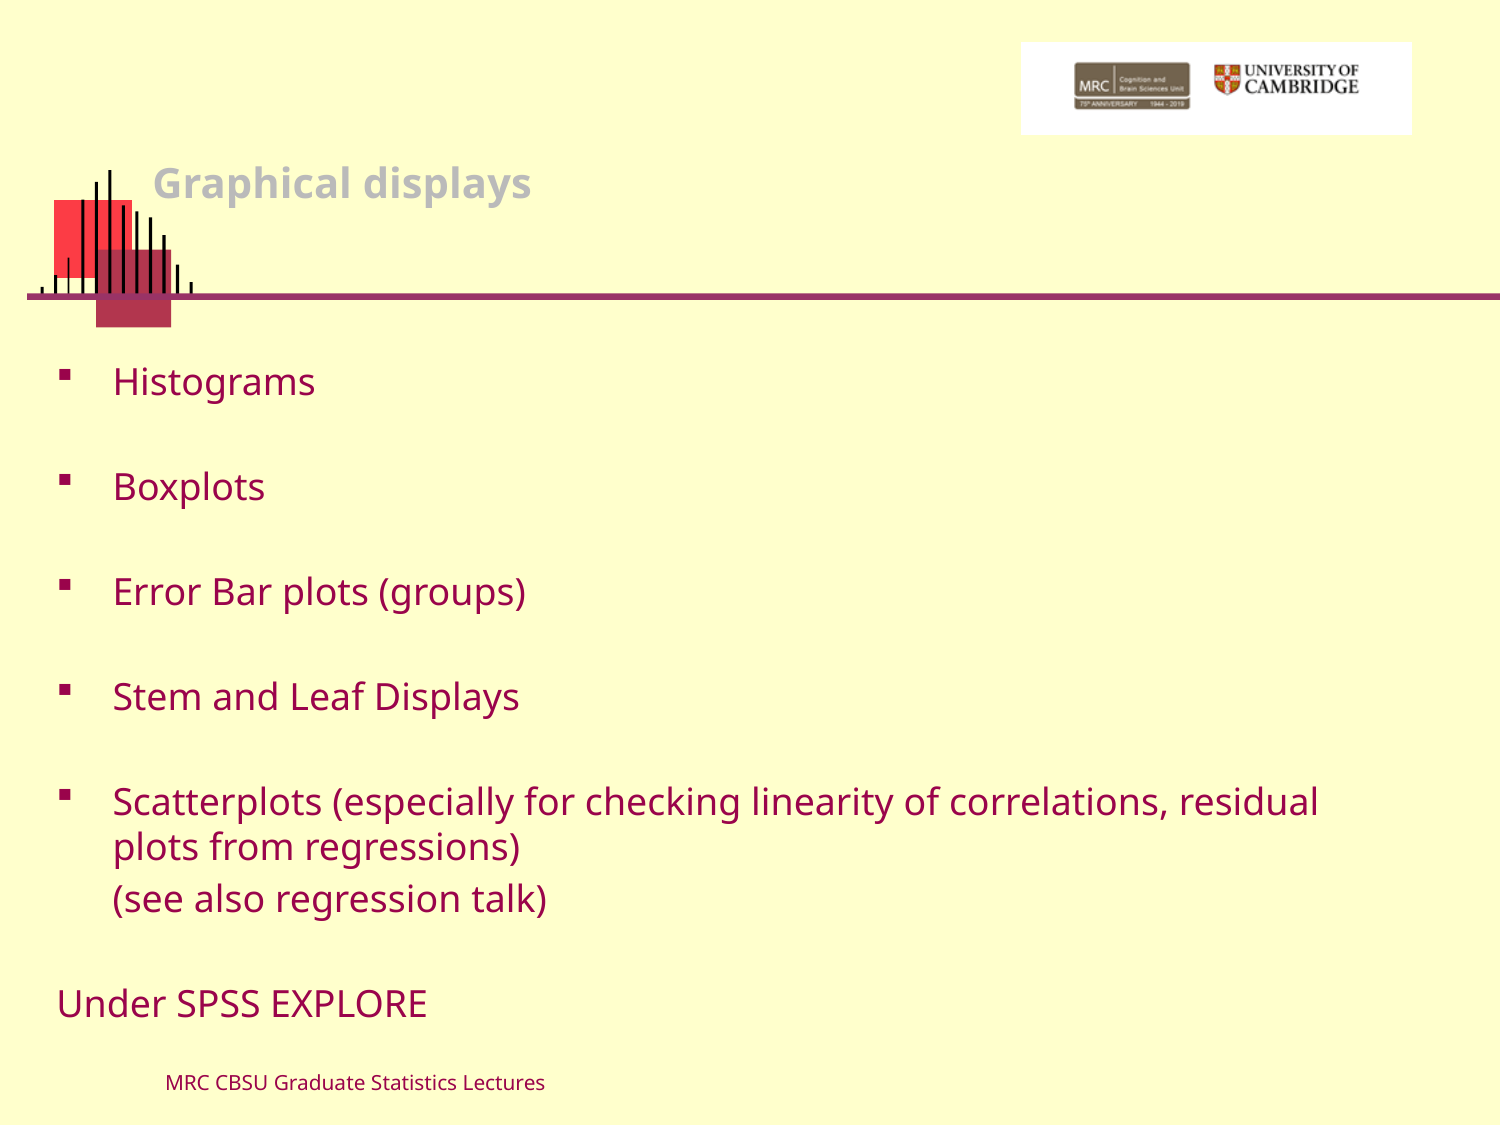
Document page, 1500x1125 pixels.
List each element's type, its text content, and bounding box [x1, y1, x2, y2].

title Graphical displays [137, 137, 988, 233]
list Histograms Boxplots Error Bar plots (groups) Stem and Leaf Displays Scatterplots (especially for checking linearity of correlations, residual plots from regressions) (see also regression talk) Under SPSS EXPLORE [41, 350, 1392, 1125]
picture [1021, 42, 1412, 135]
